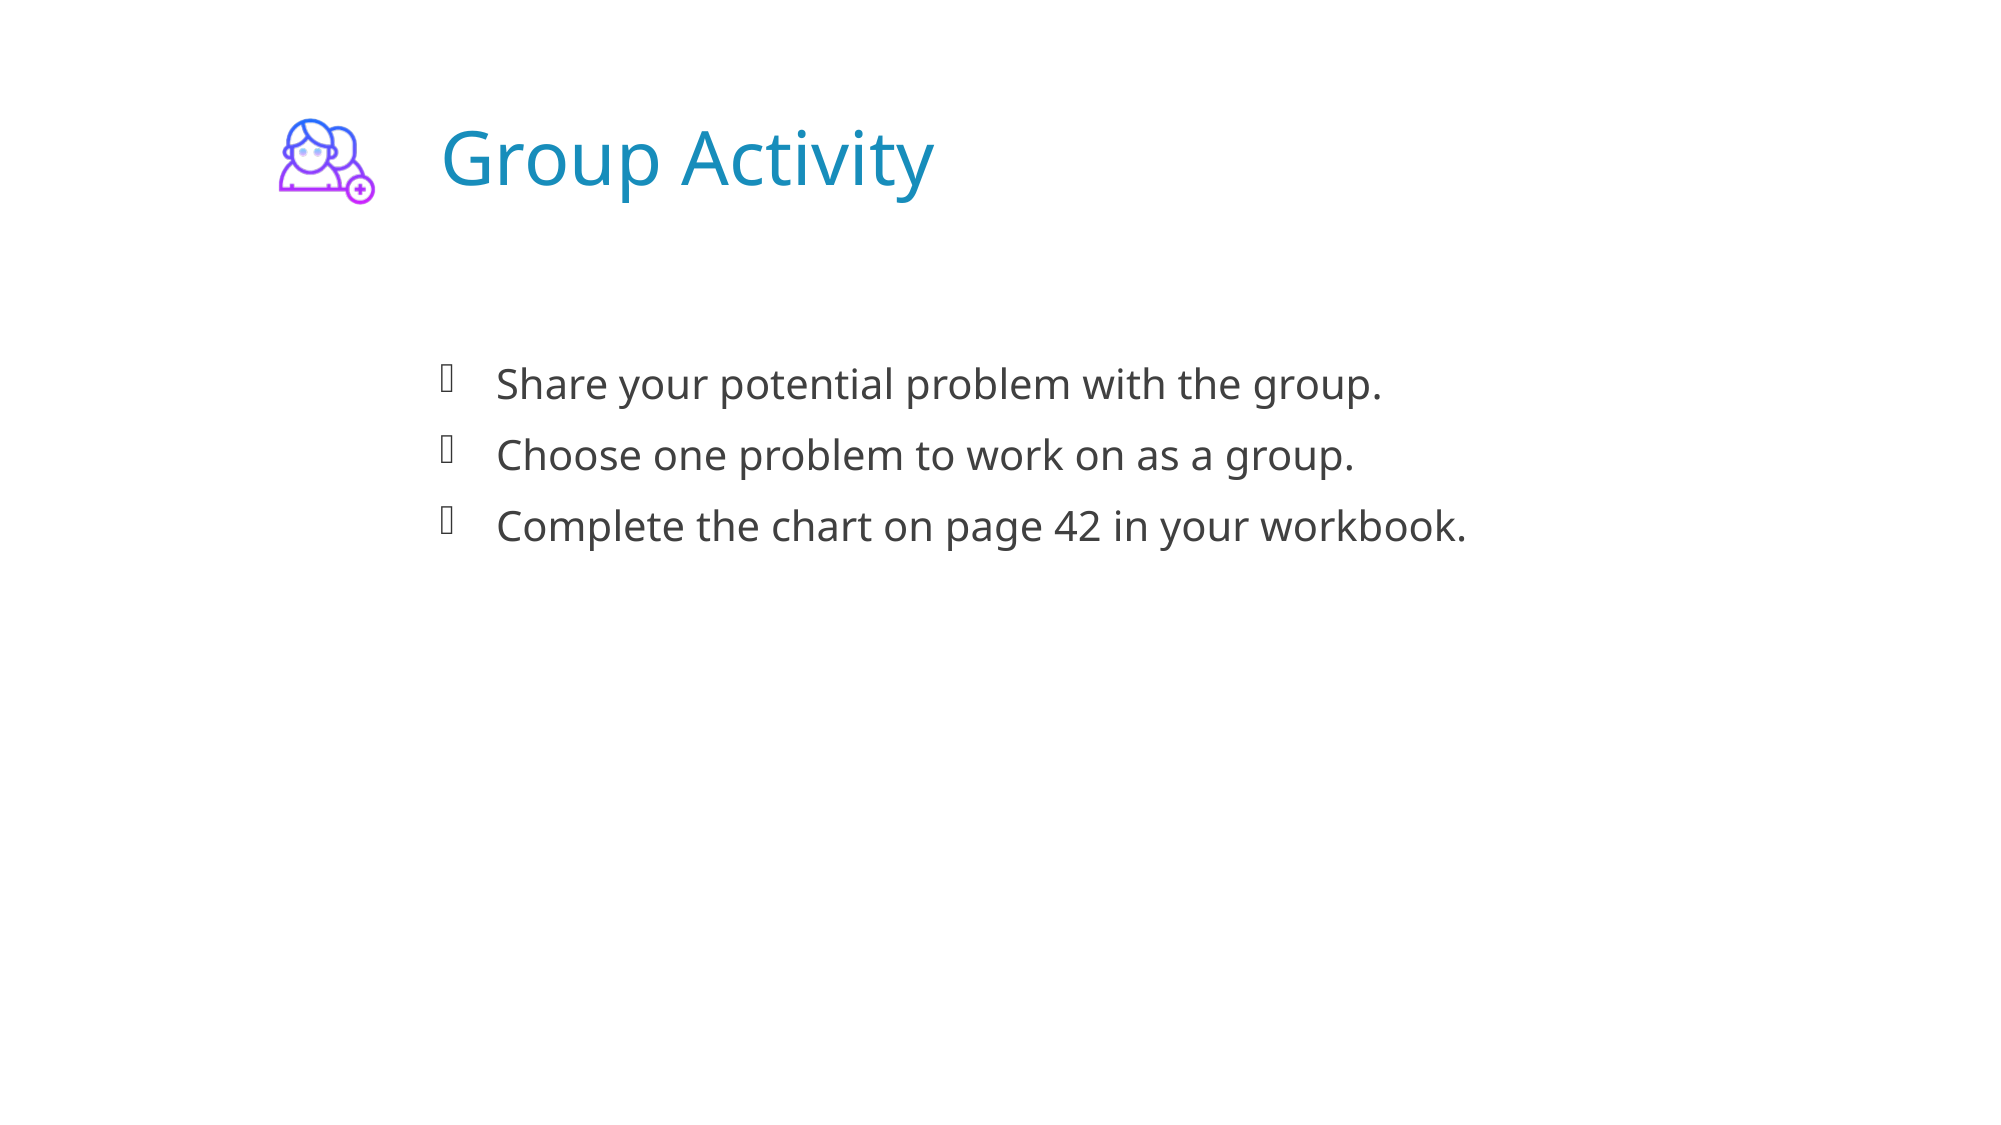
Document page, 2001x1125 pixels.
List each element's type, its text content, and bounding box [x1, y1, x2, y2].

list Share your potential problem with the group. Choose one problem to work on as a group. Complete the chart on page 42 in your workbook. [424, 350, 1888, 1074]
picture [268, 102, 386, 221]
title Group Activity [425, 102, 1888, 313]
